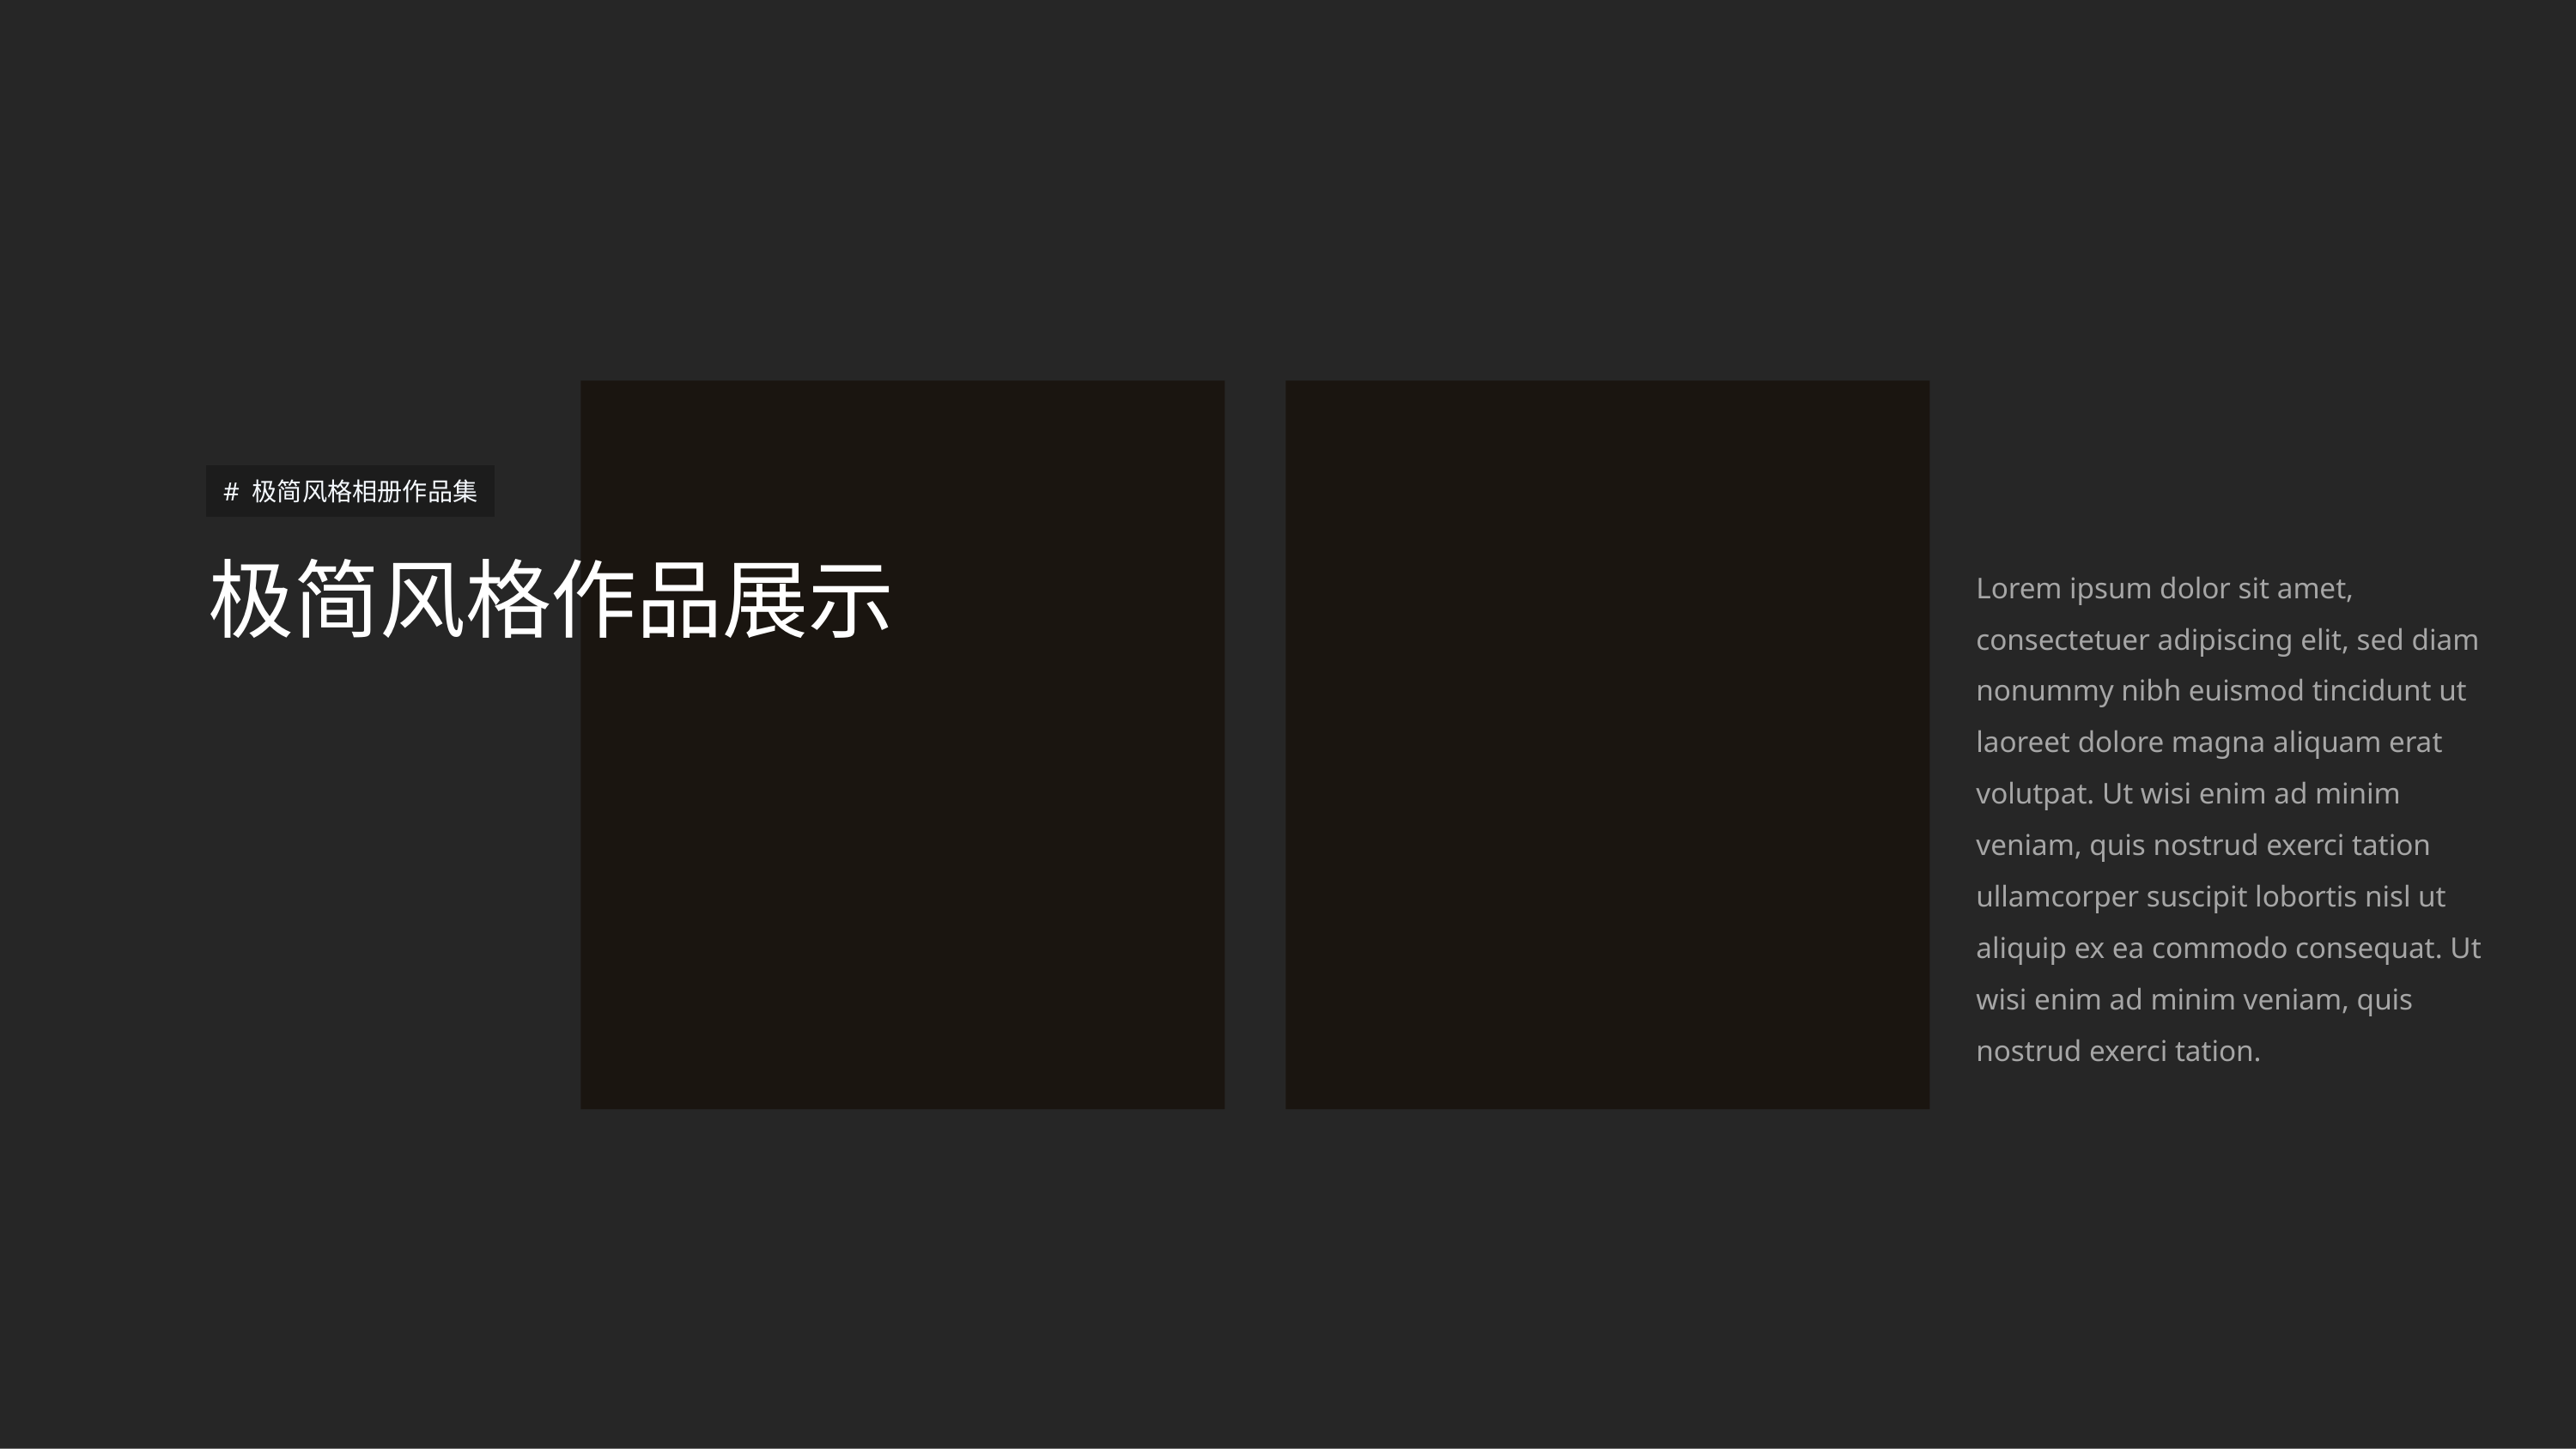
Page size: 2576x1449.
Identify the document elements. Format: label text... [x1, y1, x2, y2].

picture [580, 380, 1225, 1110]
text_box 极简风格作品展示 [208, 545, 580, 649]
picture [1285, 380, 1930, 1110]
text_box Lorem ipsum dolor sit amet, consectetuer adipiscing elit, sed diam nonummy nibh euismod tincidunt ut laoreet dolore magna aliquam erat volutpat. Ut wisi enim ad minim veniam, quis nostrud exerci tation ullamcorper suscipit lobortis nisl ut aliquip ex ea commodo consequat. Ut wisi enim ad minim veniam, quis nostrud exerci tation. [1976, 552, 2487, 1067]
text_box # 极简风格相册作品集 [206, 465, 495, 517]
